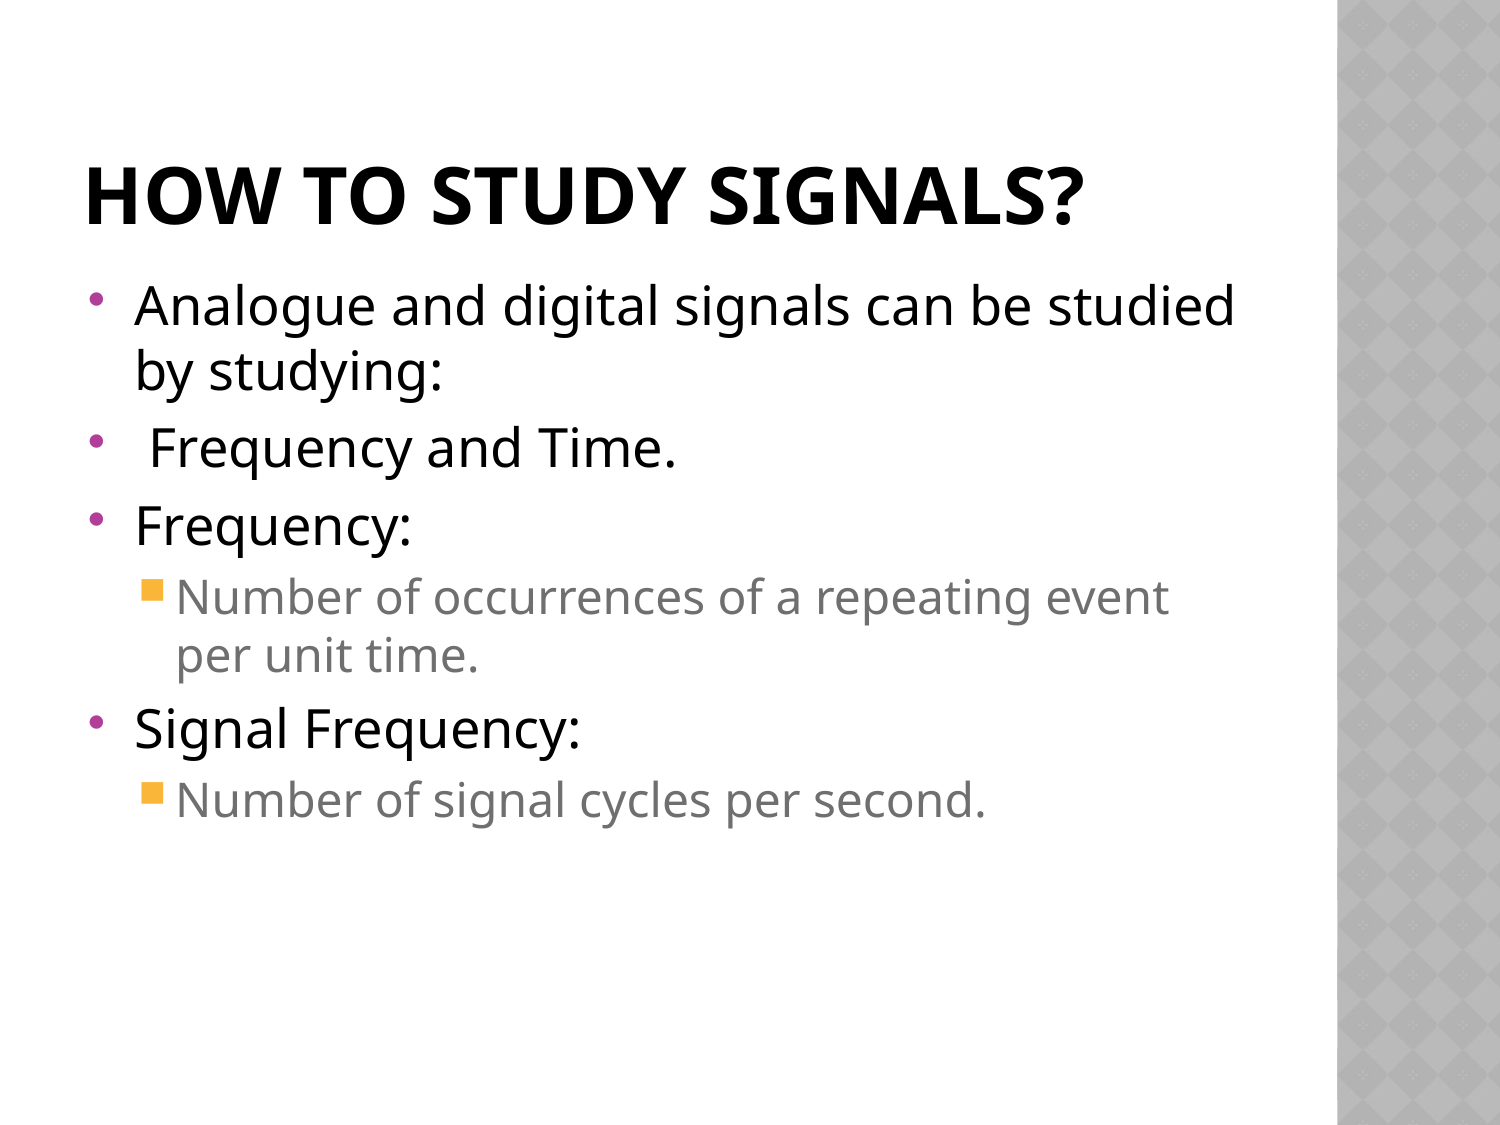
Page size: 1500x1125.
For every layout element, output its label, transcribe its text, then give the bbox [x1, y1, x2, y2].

list Analogue and digital signals can be studied by studying: Frequency and Time. Frequency: Number of occurrences of a repeating event per unit time. Signal Frequency: Number of signal cycles per second. [75, 264, 1263, 1059]
title How to study signals? [75, 52, 1263, 240]
